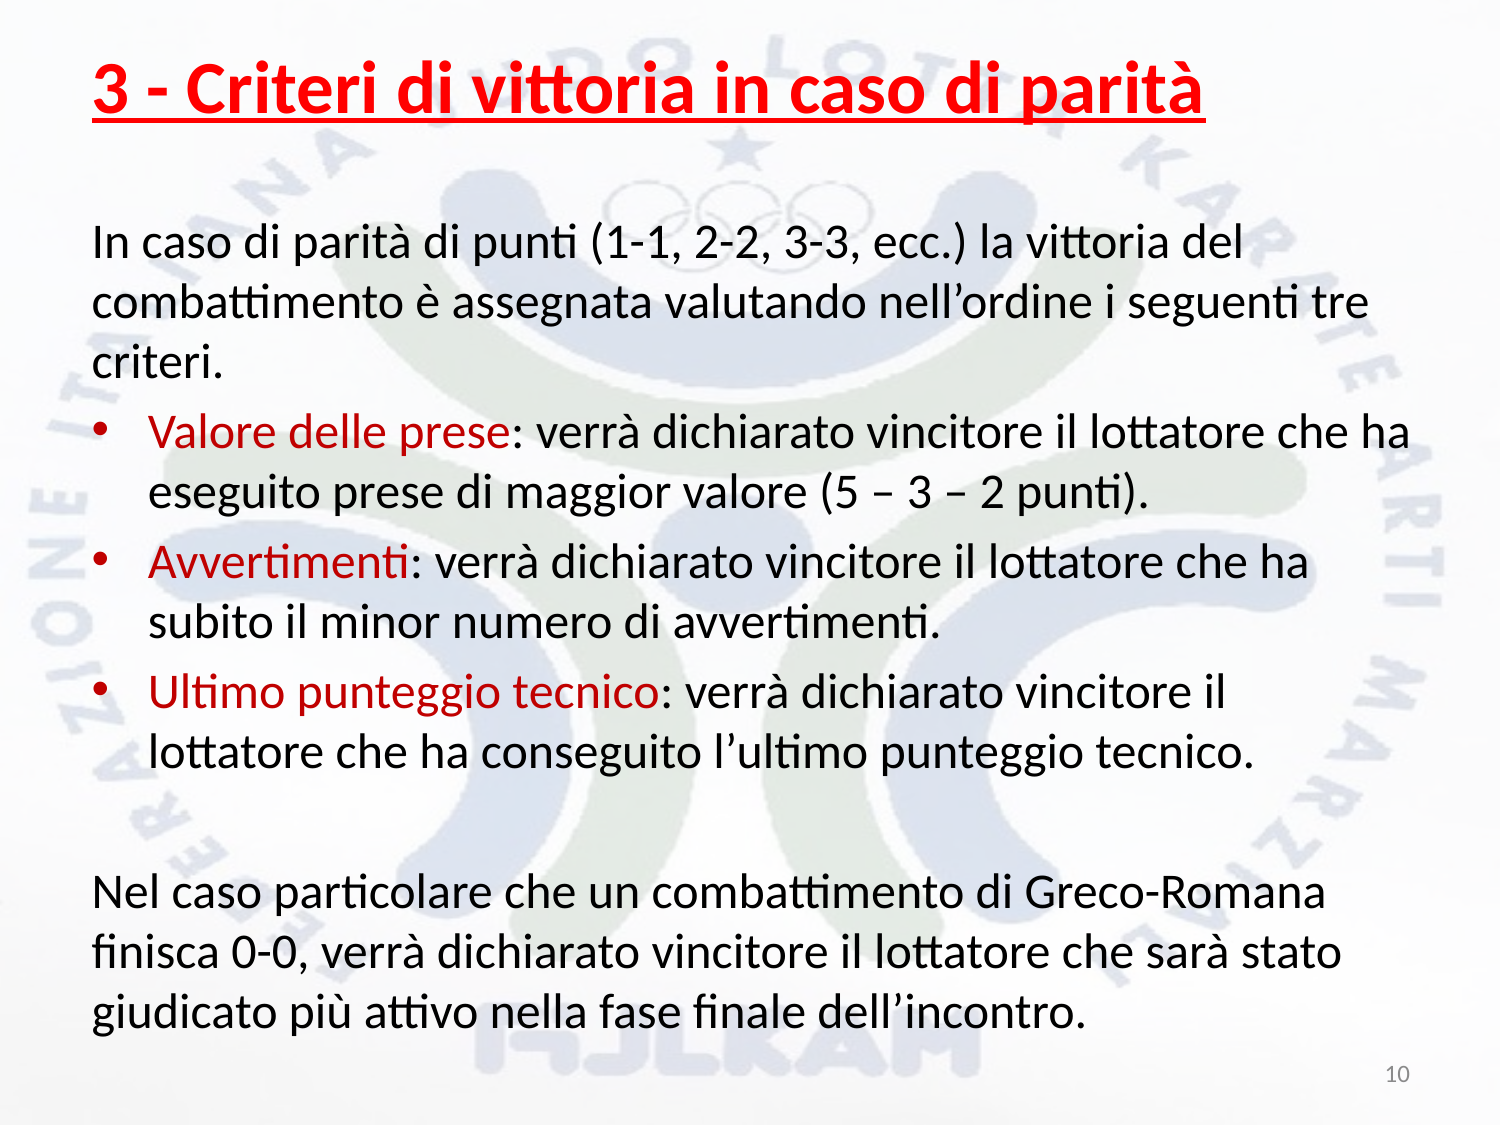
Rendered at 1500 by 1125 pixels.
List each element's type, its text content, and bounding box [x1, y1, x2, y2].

slide_number 10 [1074, 1042, 1425, 1103]
list 3 - Criteri di vittoria in caso di parità In caso di parità di punti (1-1, 2-2, 3-3, ecc.) la vittoria del combattimento è assegnata valutando nell’ordine i seguenti tre criteri. Valore delle prese: verrà dichiarato vincitore il lottatore che ha eseguito prese di maggior valore (5 – 3 – 2 punti). Avvertimenti: verrà dichiarato vincitore il lottatore che ha subito il minor numero di avvertimenti. Ultimo punteggio tecnico: verrà dichiarato vincitore il lottatore che ha conseguito l’ultimo punteggio tecnico. Nel caso particolare che un combattimento di Greco-Romana finisca 0-0, verrà dichiarato vincitore il lottatore che sarà stato giudicato più attivo nella fase finale dell’incontro. [76, 30, 1427, 976]
